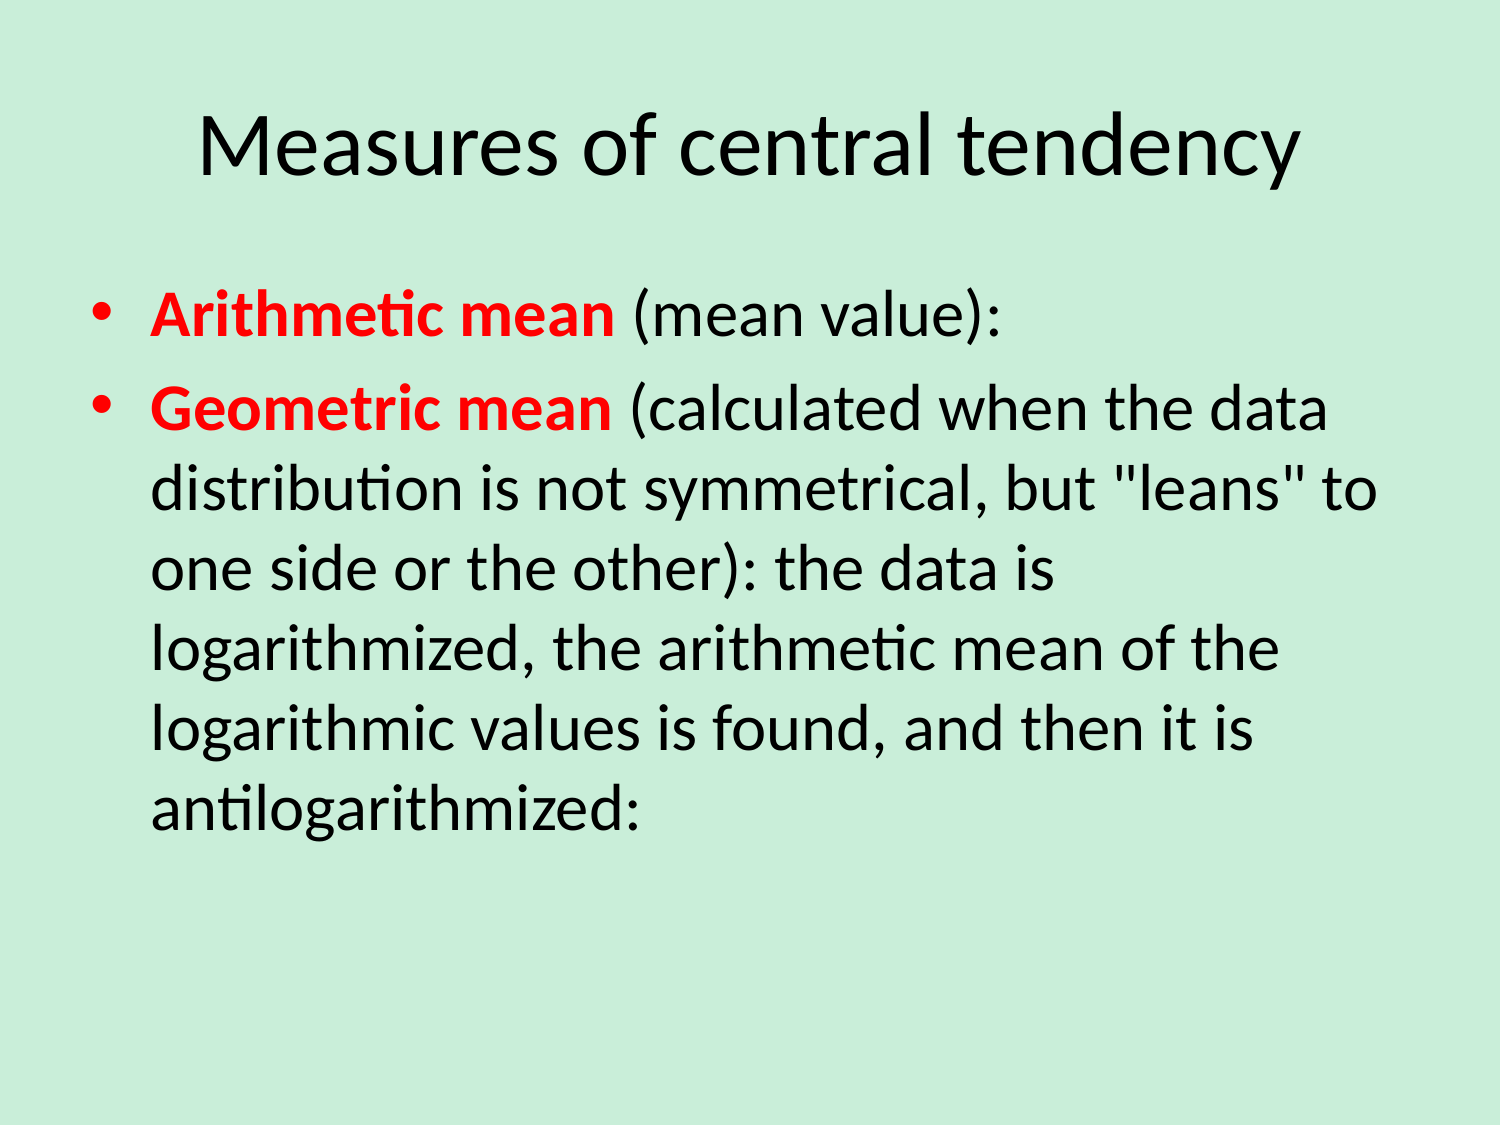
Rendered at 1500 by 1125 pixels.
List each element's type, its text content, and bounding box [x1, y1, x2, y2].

title Measures of central tendency [75, 45, 1425, 233]
